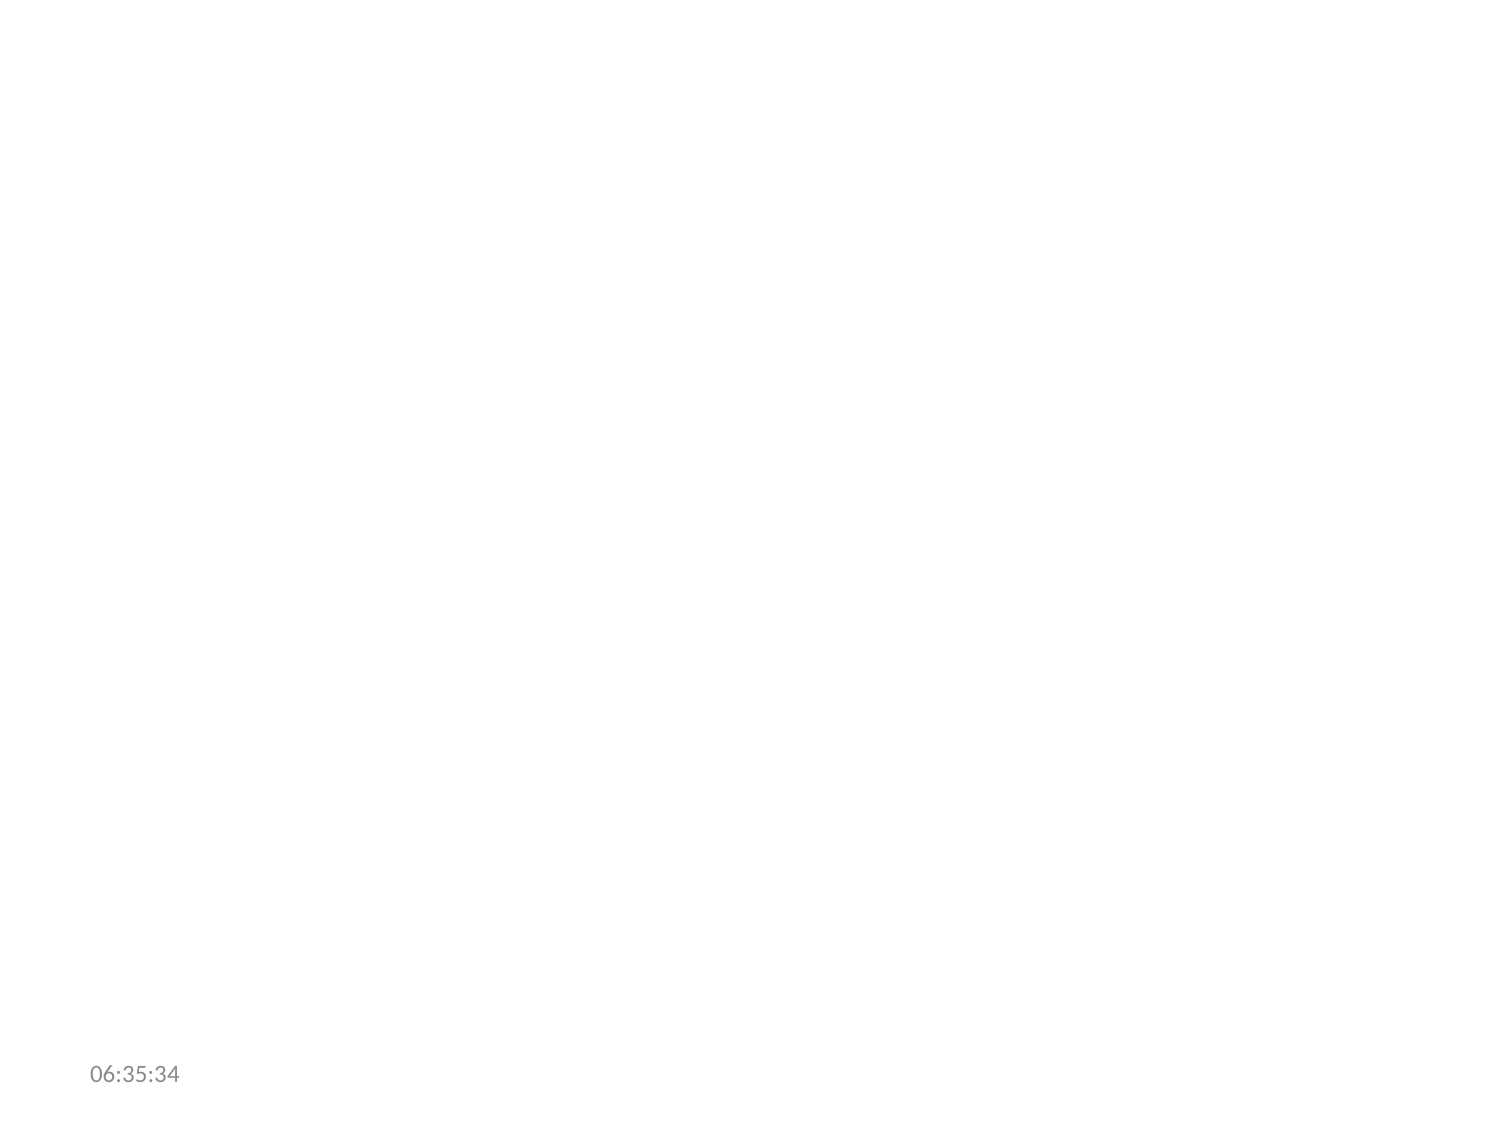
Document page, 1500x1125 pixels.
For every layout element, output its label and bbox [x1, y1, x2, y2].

slide_number [75, 1042, 425, 1103]
